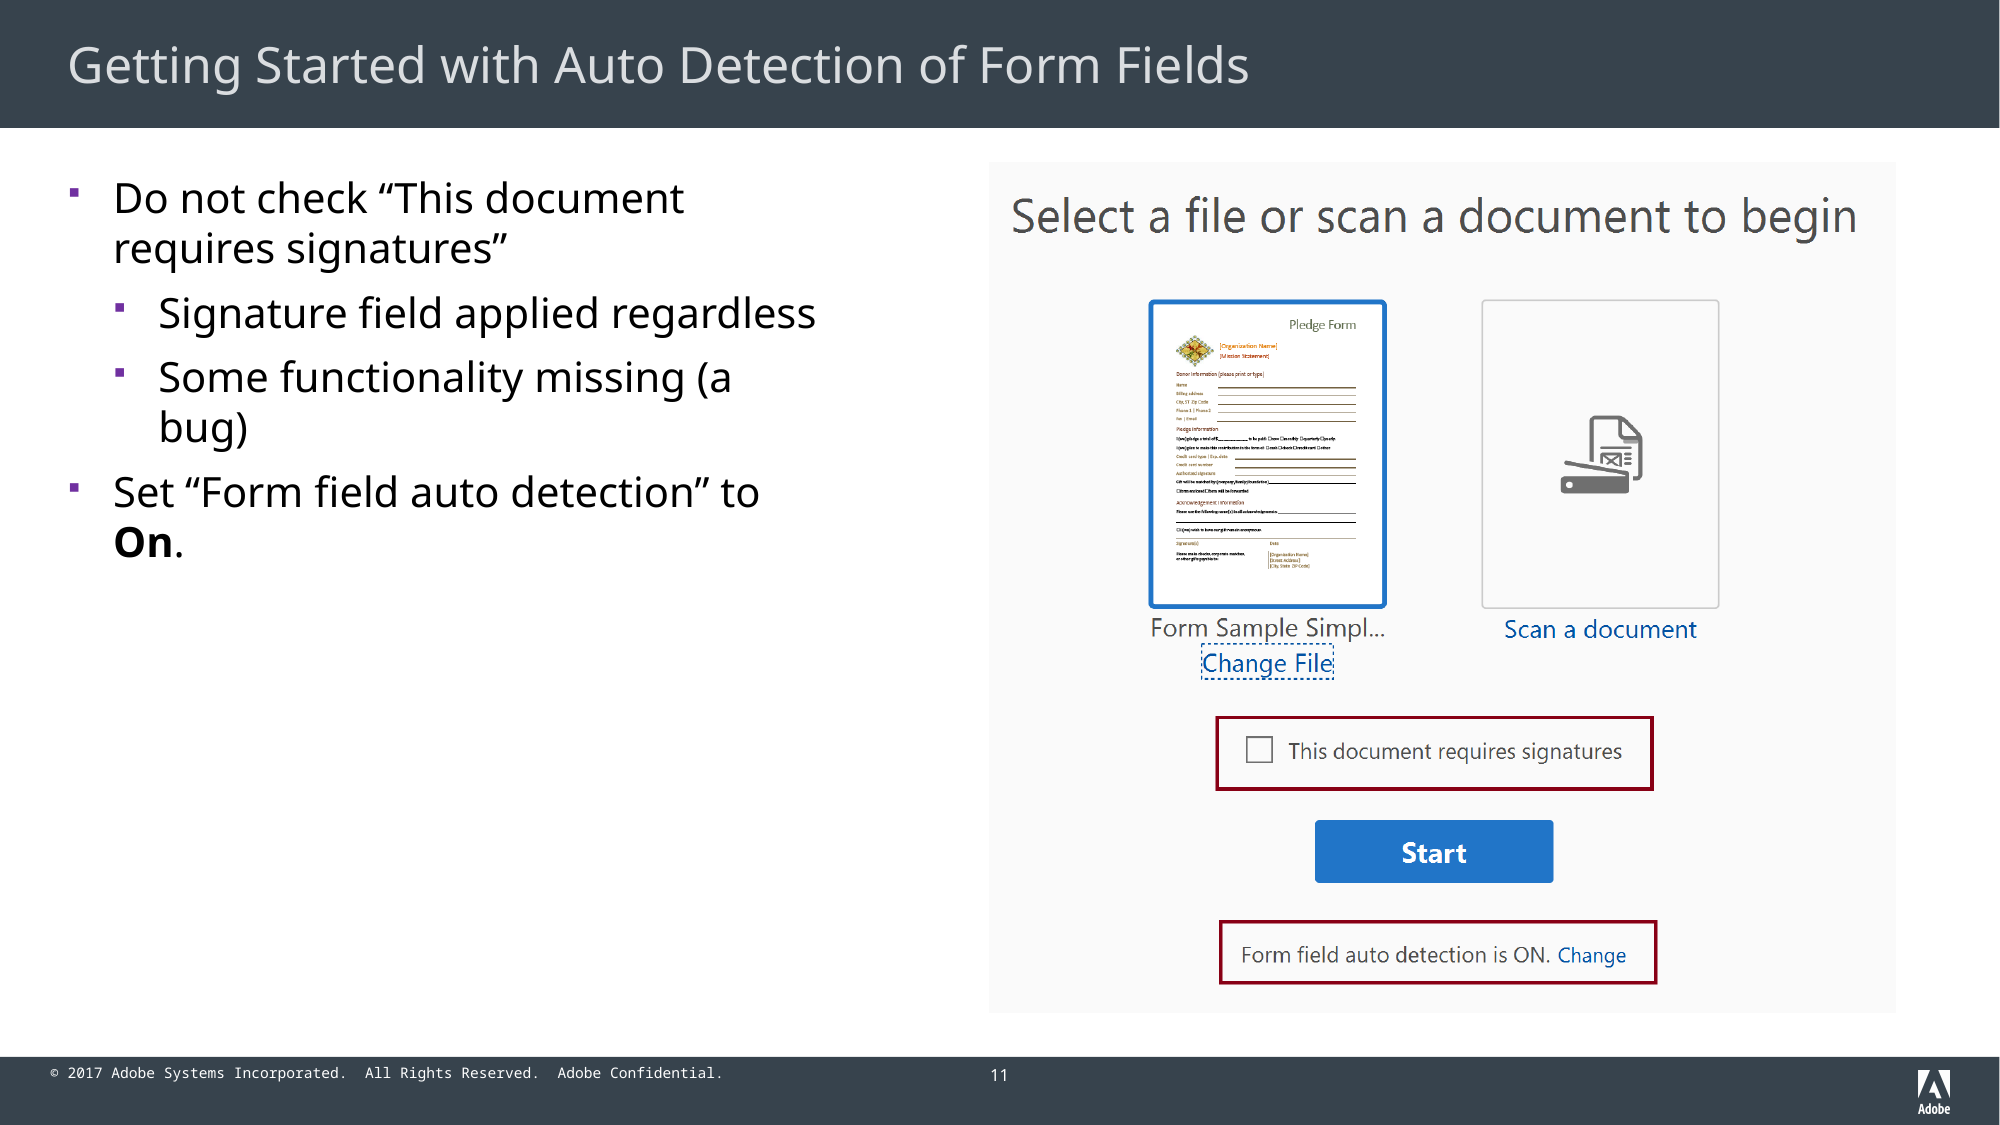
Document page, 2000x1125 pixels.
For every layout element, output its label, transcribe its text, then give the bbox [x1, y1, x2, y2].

slide_number 11 [916, 1062, 1083, 1091]
picture [989, 162, 1896, 1013]
picture [1918, 1070, 1950, 1114]
title Getting Started with Auto Detection of Form Fields [49, 30, 1950, 98]
list Do not check “This document requires signatures” Signature field applied regardless Some functionality missing (a bug) Set “Form field auto detection” to On. [49, 162, 845, 1013]
